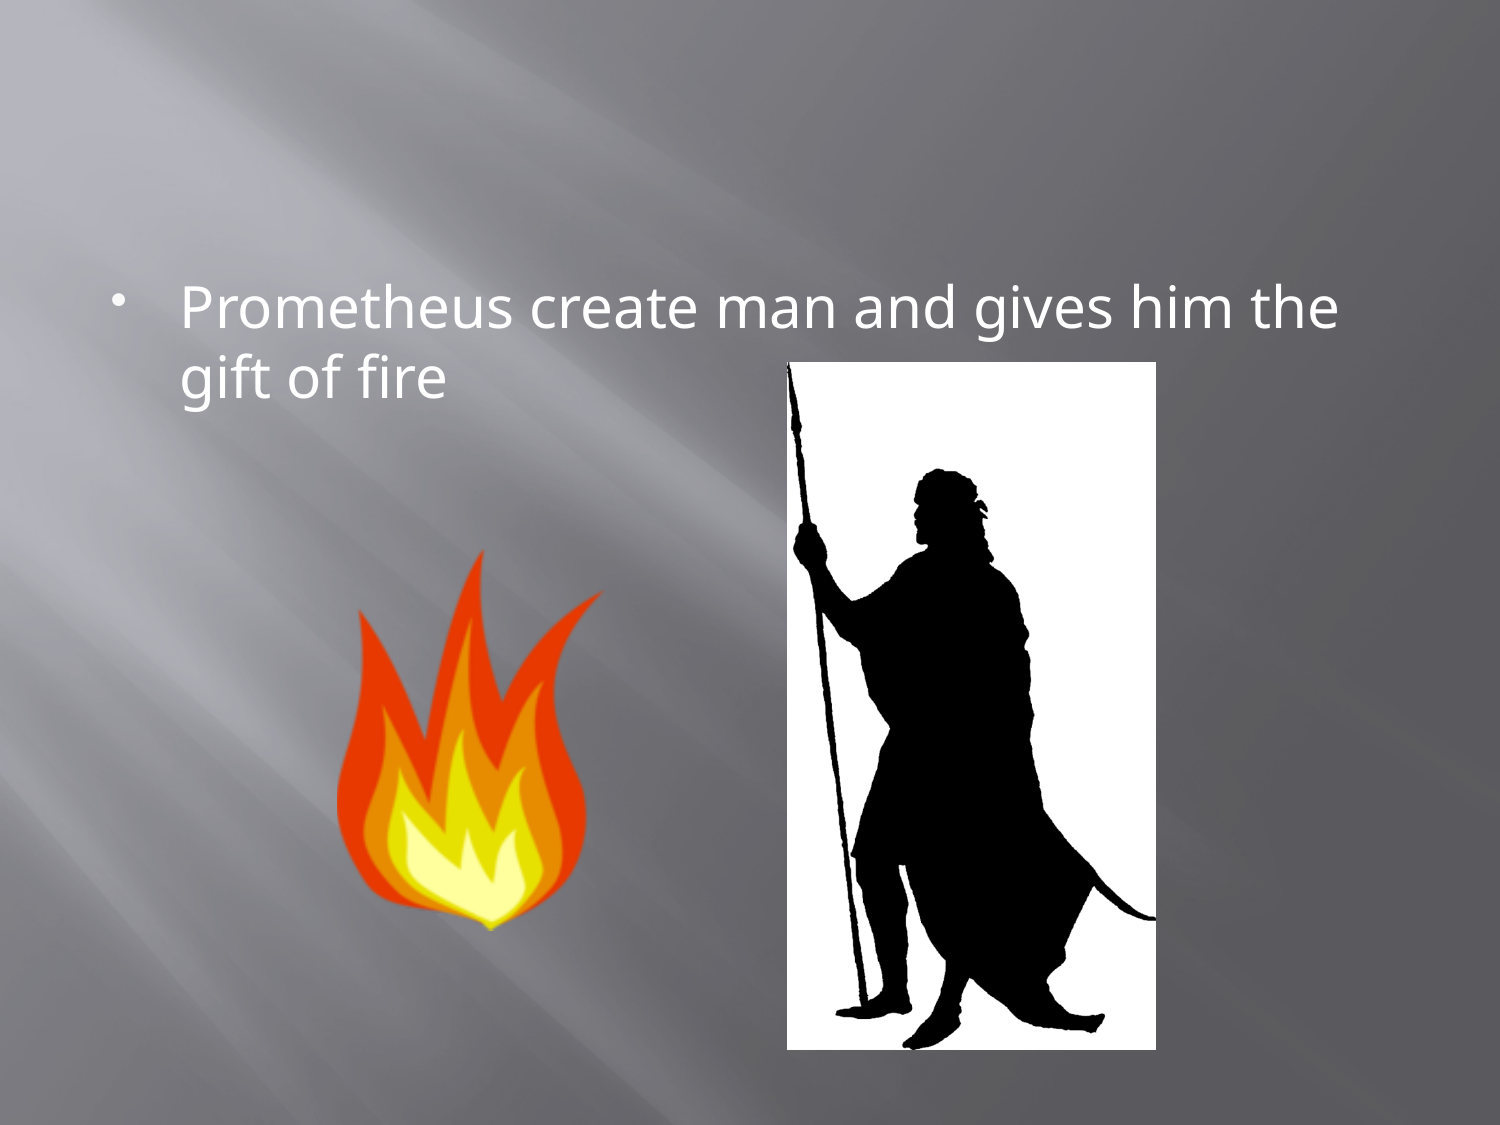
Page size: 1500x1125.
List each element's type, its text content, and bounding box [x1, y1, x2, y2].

list Prometheus create man and gives him the gift of fire [75, 262, 1425, 1035]
picture [787, 362, 1156, 1051]
picture [337, 549, 605, 931]
